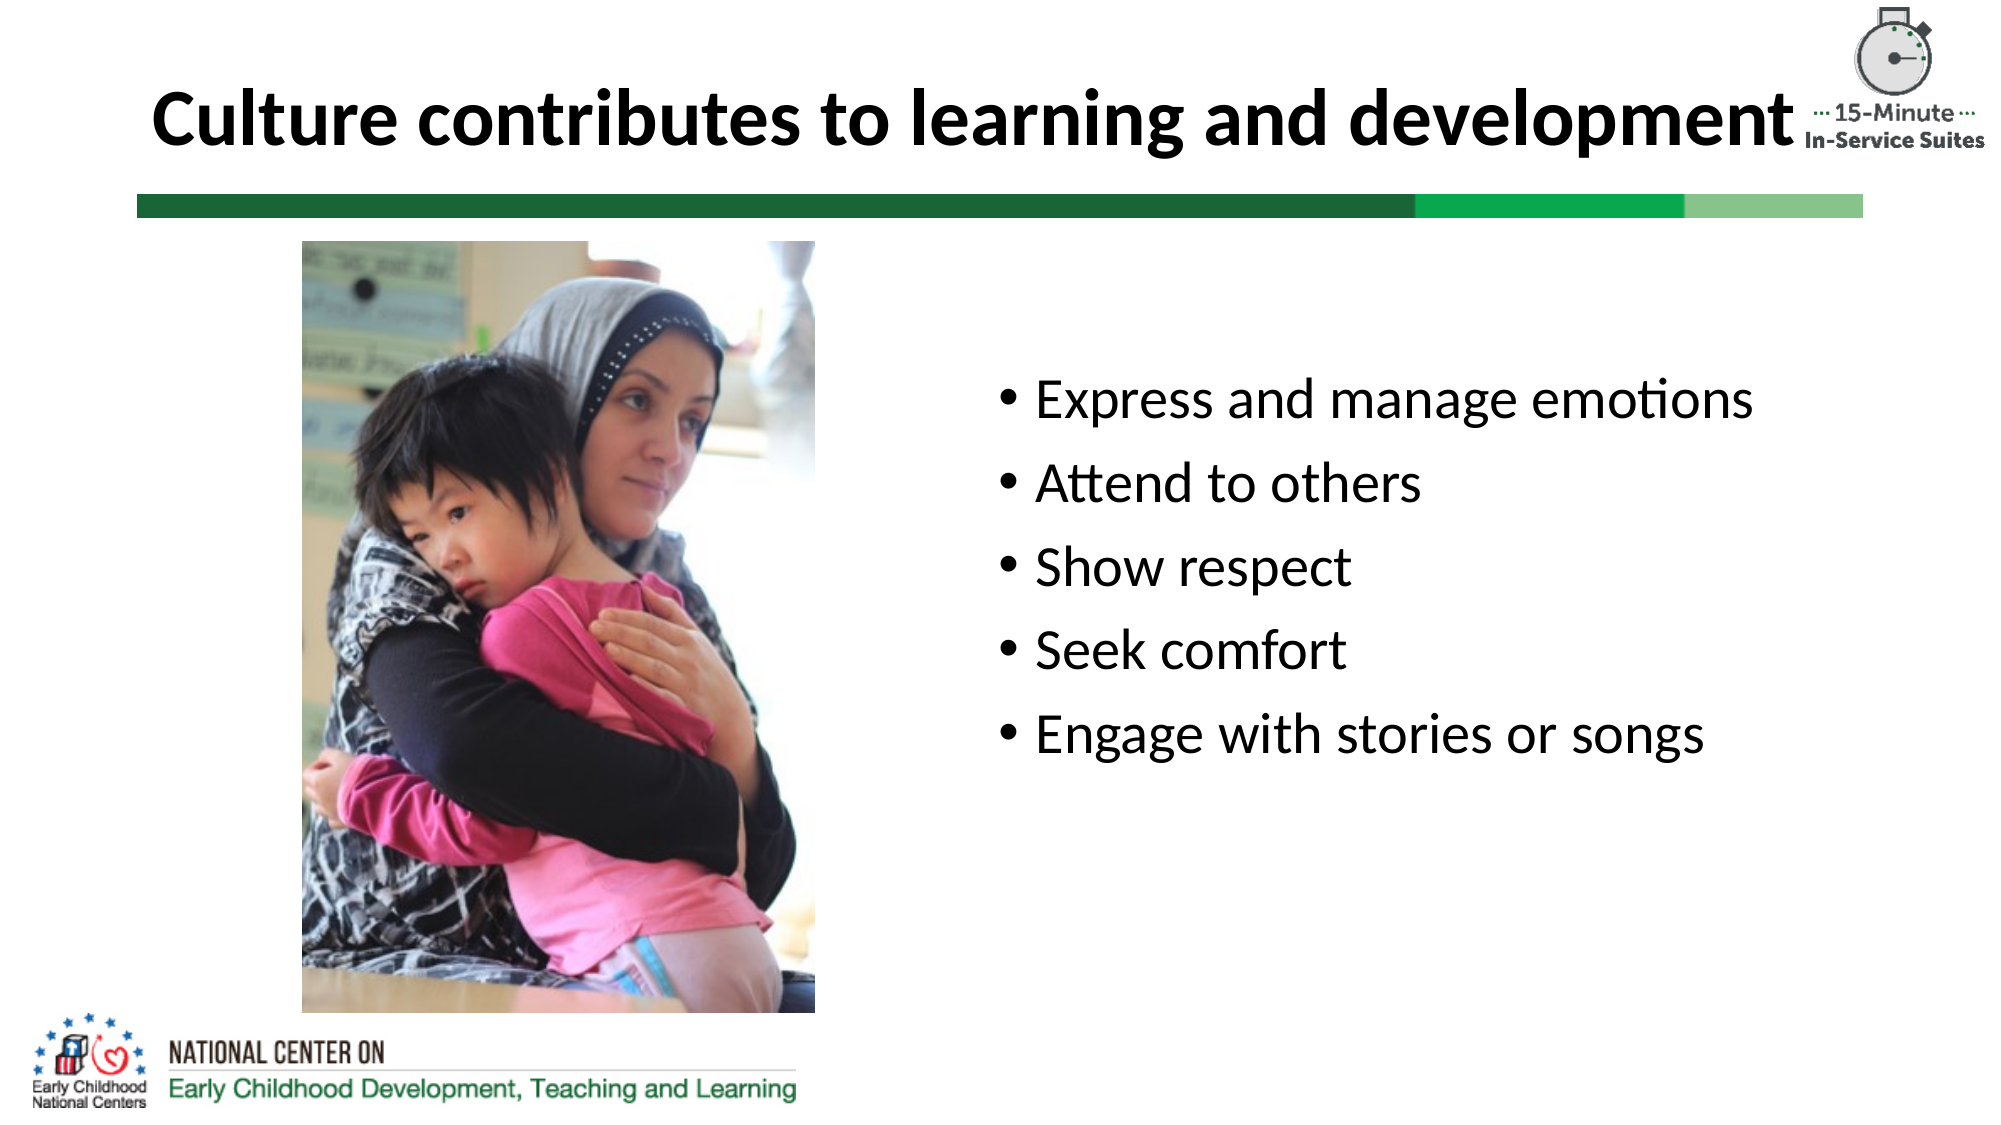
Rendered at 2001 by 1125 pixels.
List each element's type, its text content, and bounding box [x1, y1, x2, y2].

picture [33, 1013, 796, 1108]
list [301, 241, 815, 1013]
list Express and manage emotions Attend to others Show respect Seek comfort Engage with stories or songs [983, 360, 1834, 1013]
picture [137, 194, 1863, 218]
title Culture contributes to learning and development [137, 33, 1863, 192]
picture [1790, 0, 1999, 161]
